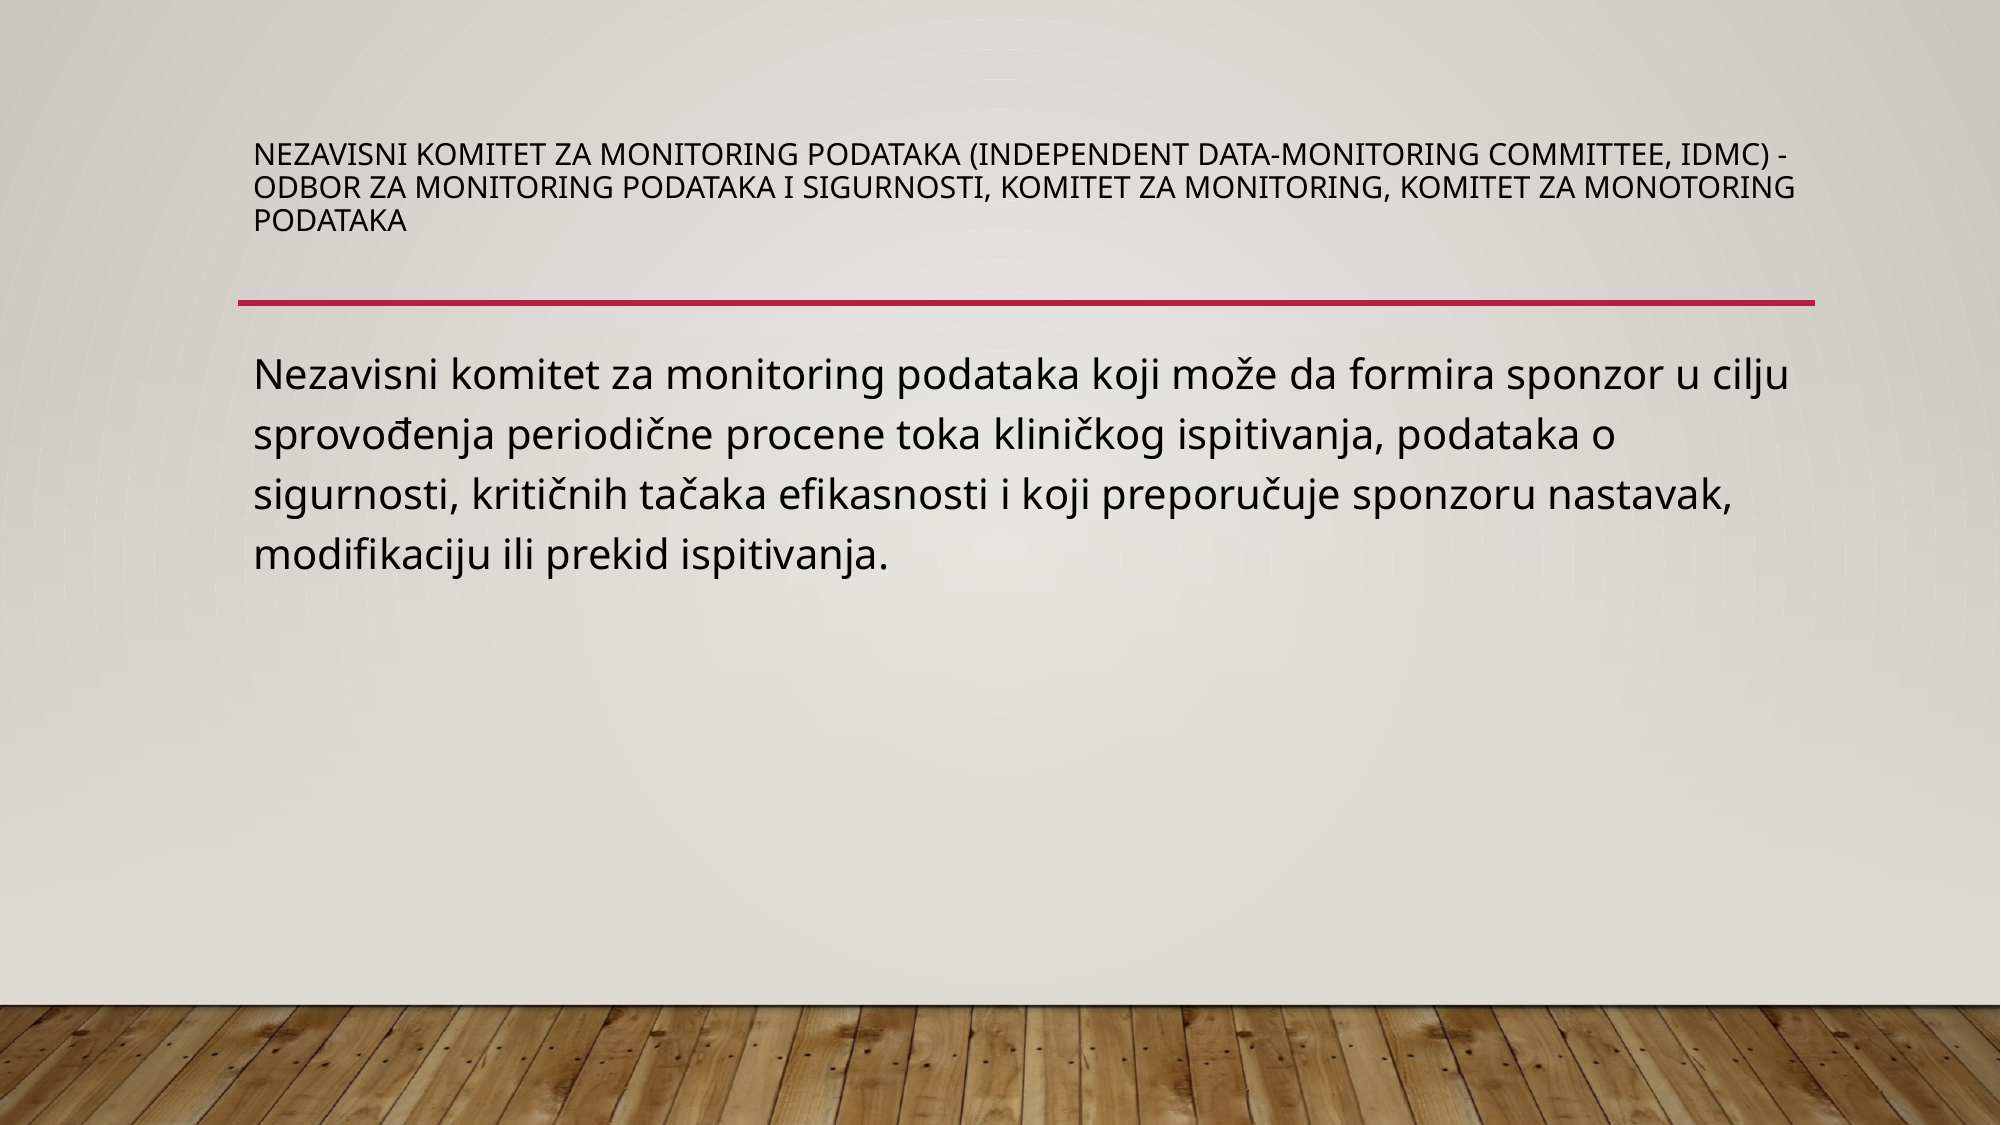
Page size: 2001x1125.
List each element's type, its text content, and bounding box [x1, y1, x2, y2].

title Nezavisni komitet za monitoring podataka (Independent Data-Monitoring Committee, IDMC) - Odbor za monitoring podataka I sigurnosti, Komitet za monitoring, Komitet za monotoring podataka [238, 131, 1814, 305]
list Nezavisni komitet za monitoring podataka koji može da formira sponzor u cilju sprovođenja periodične procene toka kliničkog ispitivanja, podataka o sigurnosti, kritičnih tačaka efikasnosti i koji preporučuje sponzoru nastavak, modifikaciju ili prekid ispitivanja. [238, 330, 1814, 897]
picture [0, 1005, 2000, 1125]
